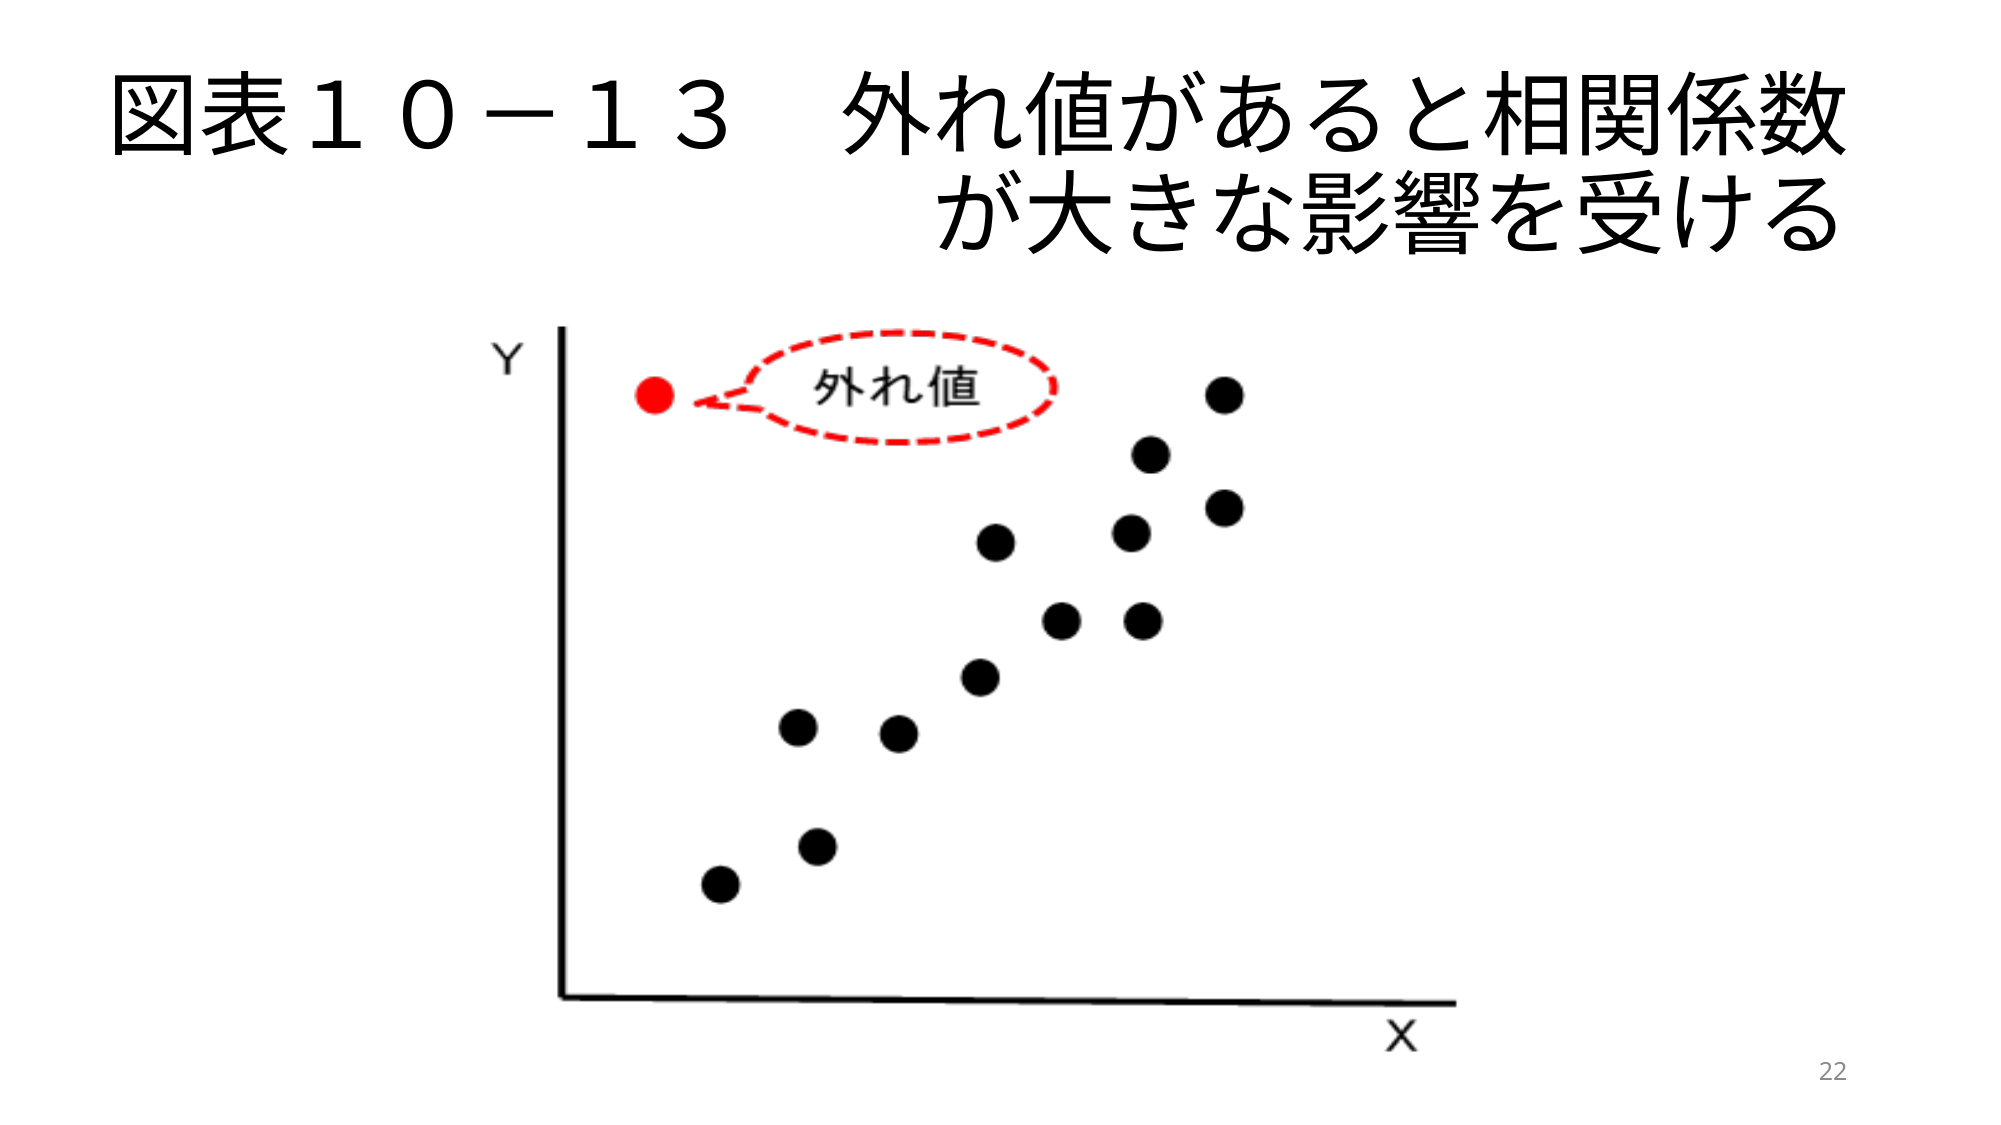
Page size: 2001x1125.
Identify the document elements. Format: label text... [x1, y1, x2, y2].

slide_number 22 [1412, 1042, 1863, 1103]
title 図表１０－１３ 外れ値があると相関係数 が大きな影響を受ける [92, 59, 1950, 278]
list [479, 325, 1462, 1064]
